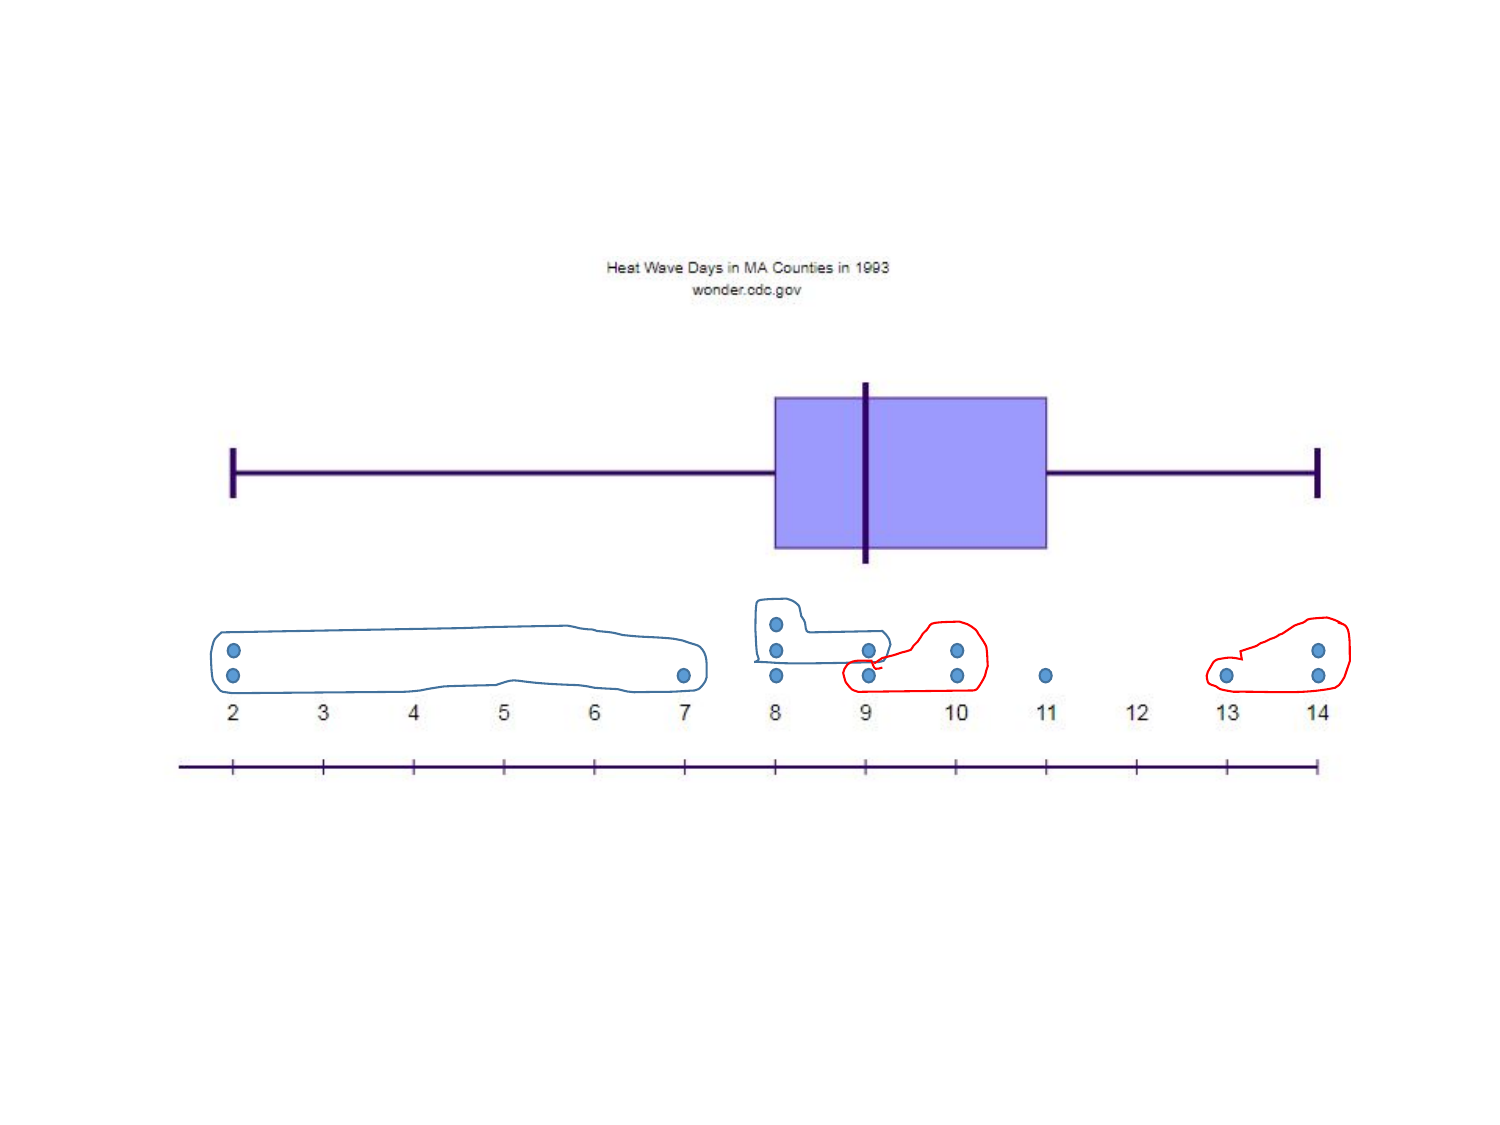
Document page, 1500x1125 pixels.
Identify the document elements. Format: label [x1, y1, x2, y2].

picture [140, 256, 1360, 869]
